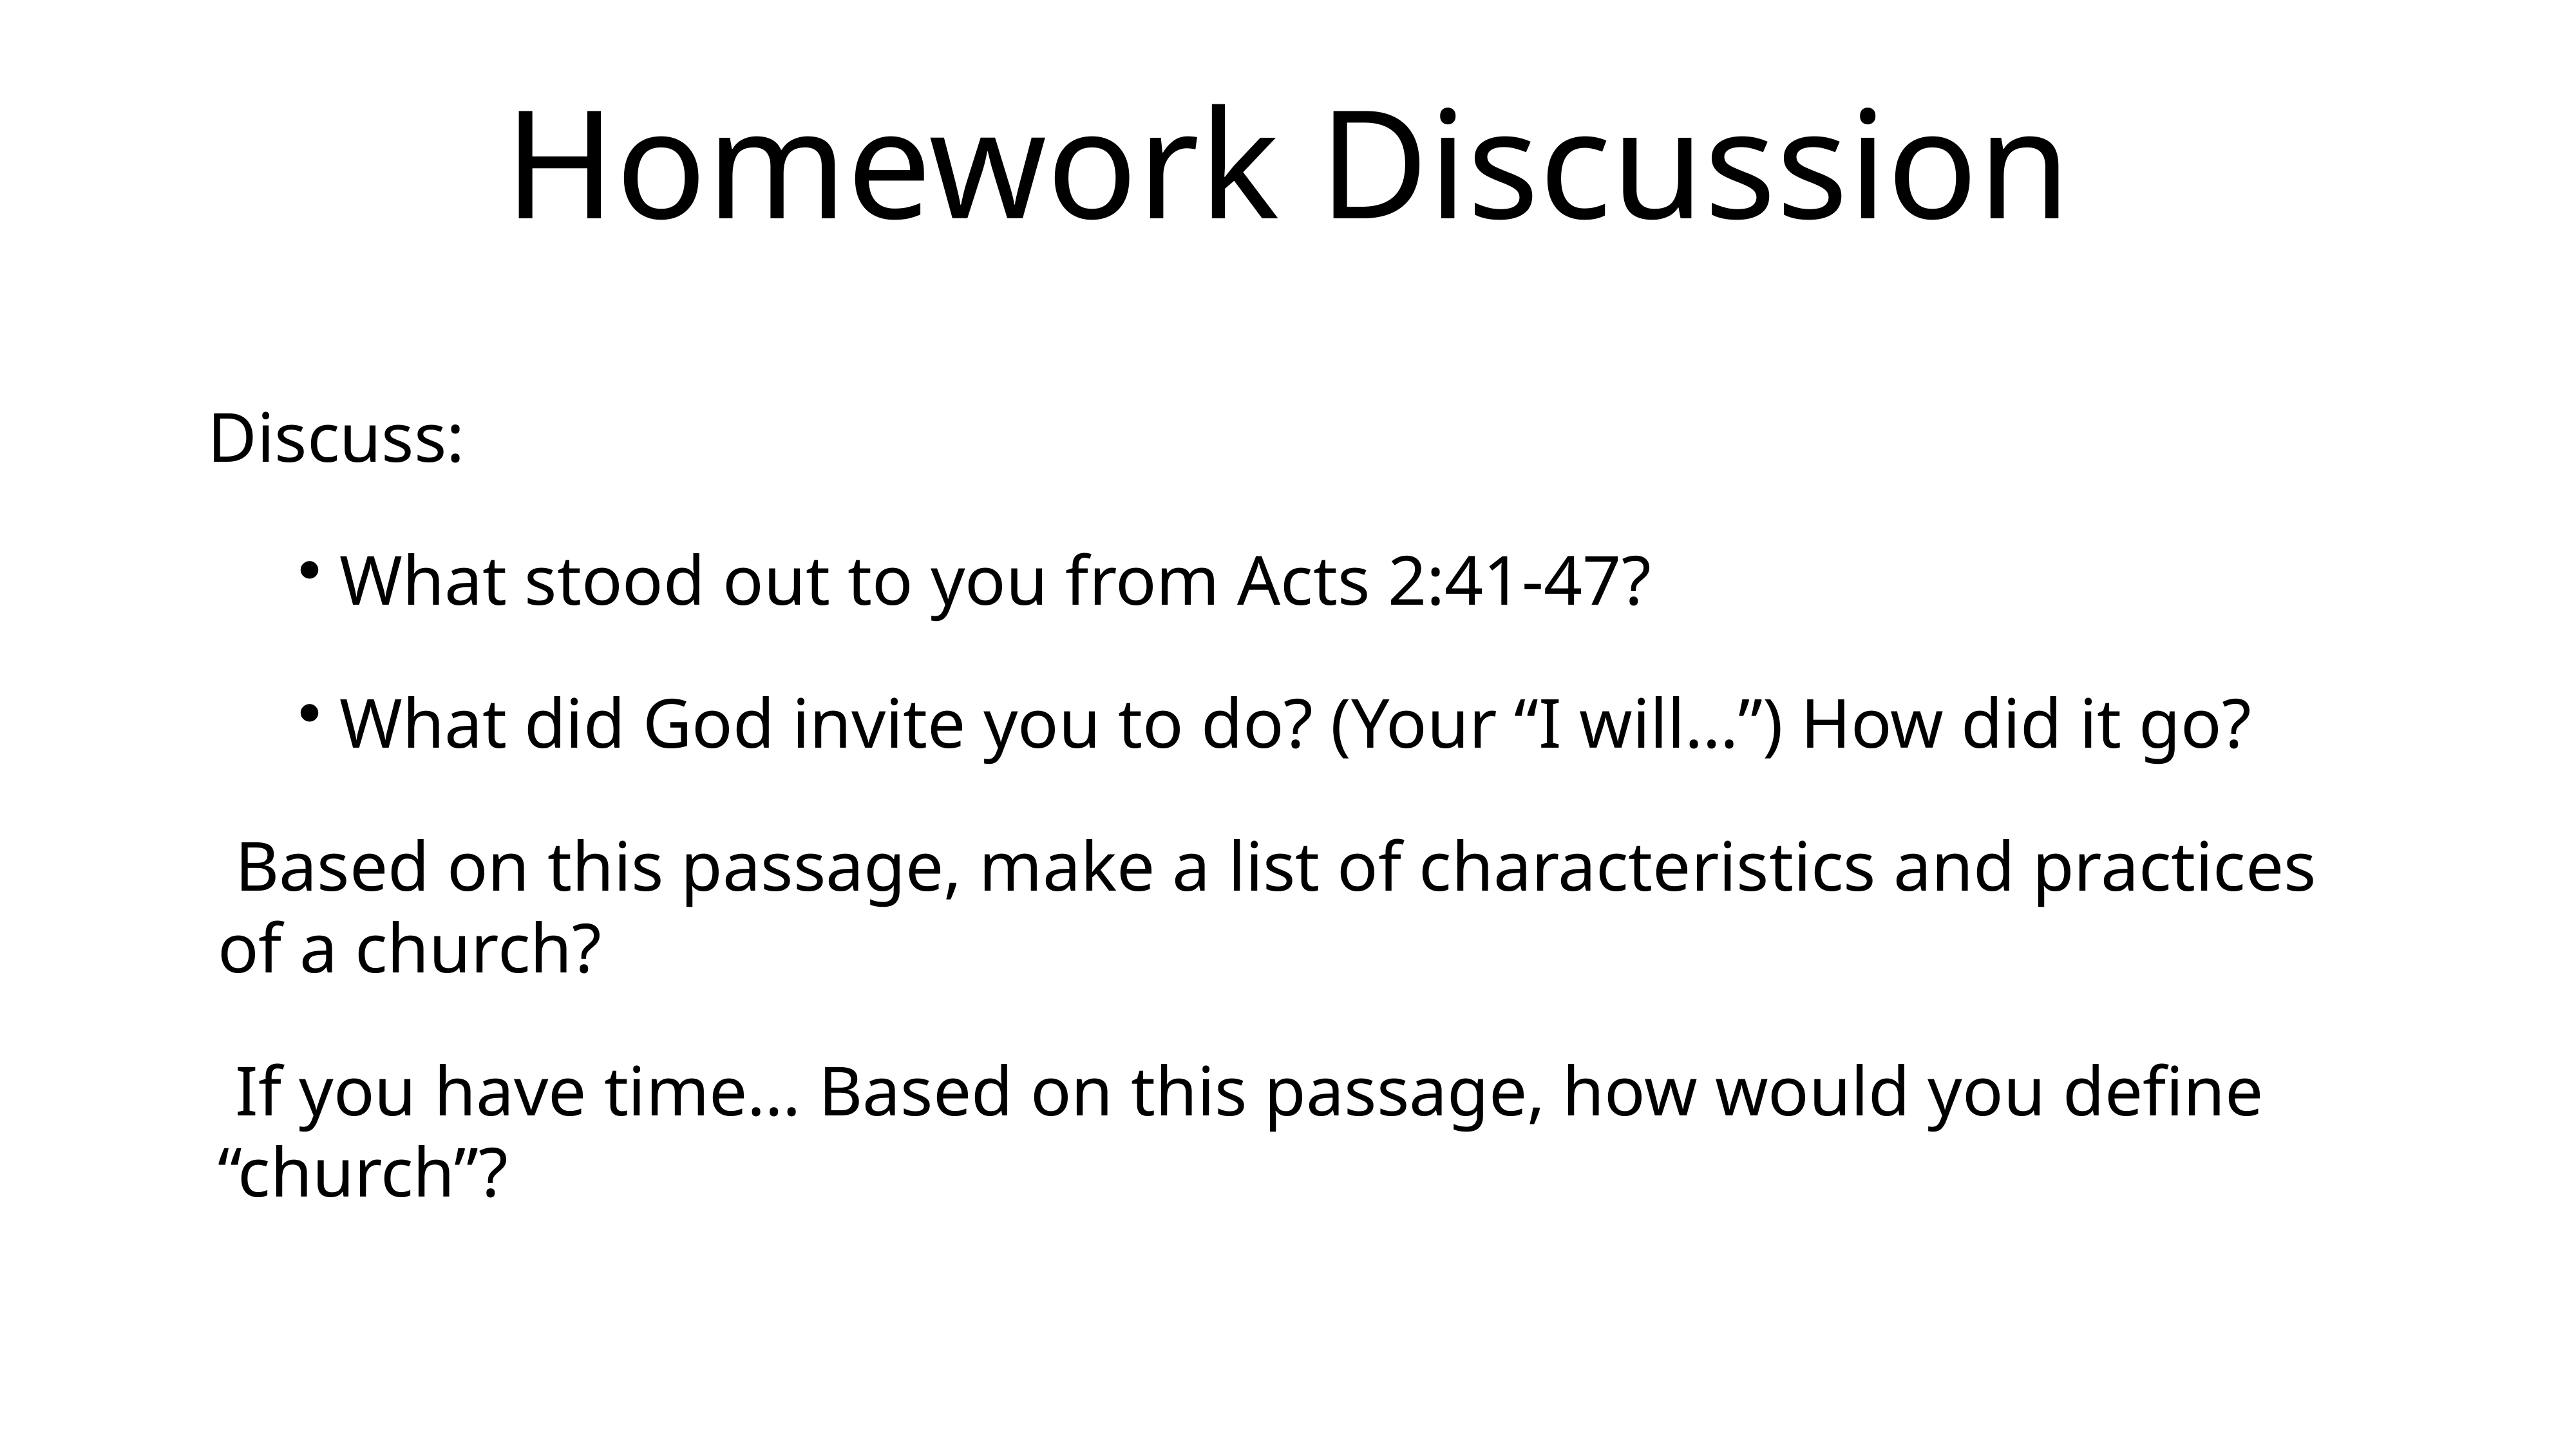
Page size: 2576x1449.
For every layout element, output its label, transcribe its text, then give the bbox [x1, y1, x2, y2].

list Discuss: What stood out to you from Acts 2:41-47? What did God invite you to do? (Your “I will…”) How did it go? Based on this passage, make a list of characteristics and practices of a church? If you have time… Based on this passage, how would you define “church”? [178, 310, 2398, 1294]
title Homework Discussion [178, 37, 2398, 279]
